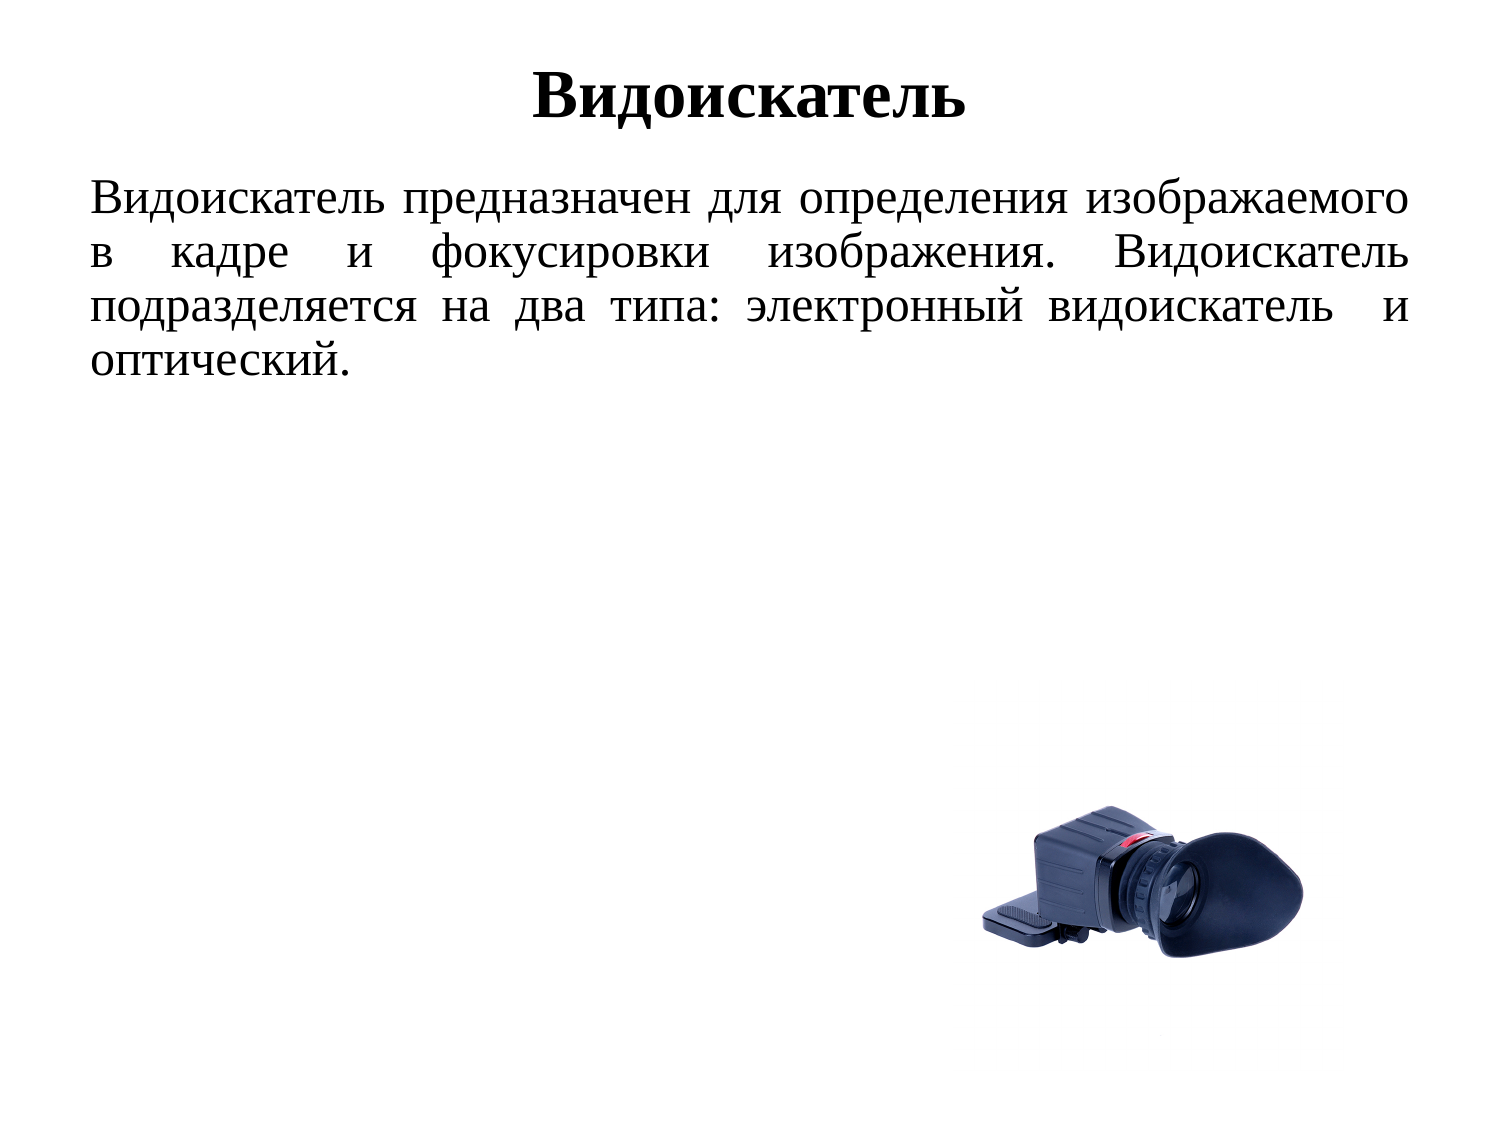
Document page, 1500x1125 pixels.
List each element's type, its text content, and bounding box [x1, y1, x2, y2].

title Видоискатель [75, 30, 1425, 141]
picture [953, 680, 1344, 1071]
list Видоискатель предназначен для определения изображаемого в кадре и фокусировки изображения. Видоискатель подразделяется на два типа: электронный видоискатель и оптический. [75, 162, 1425, 671]
